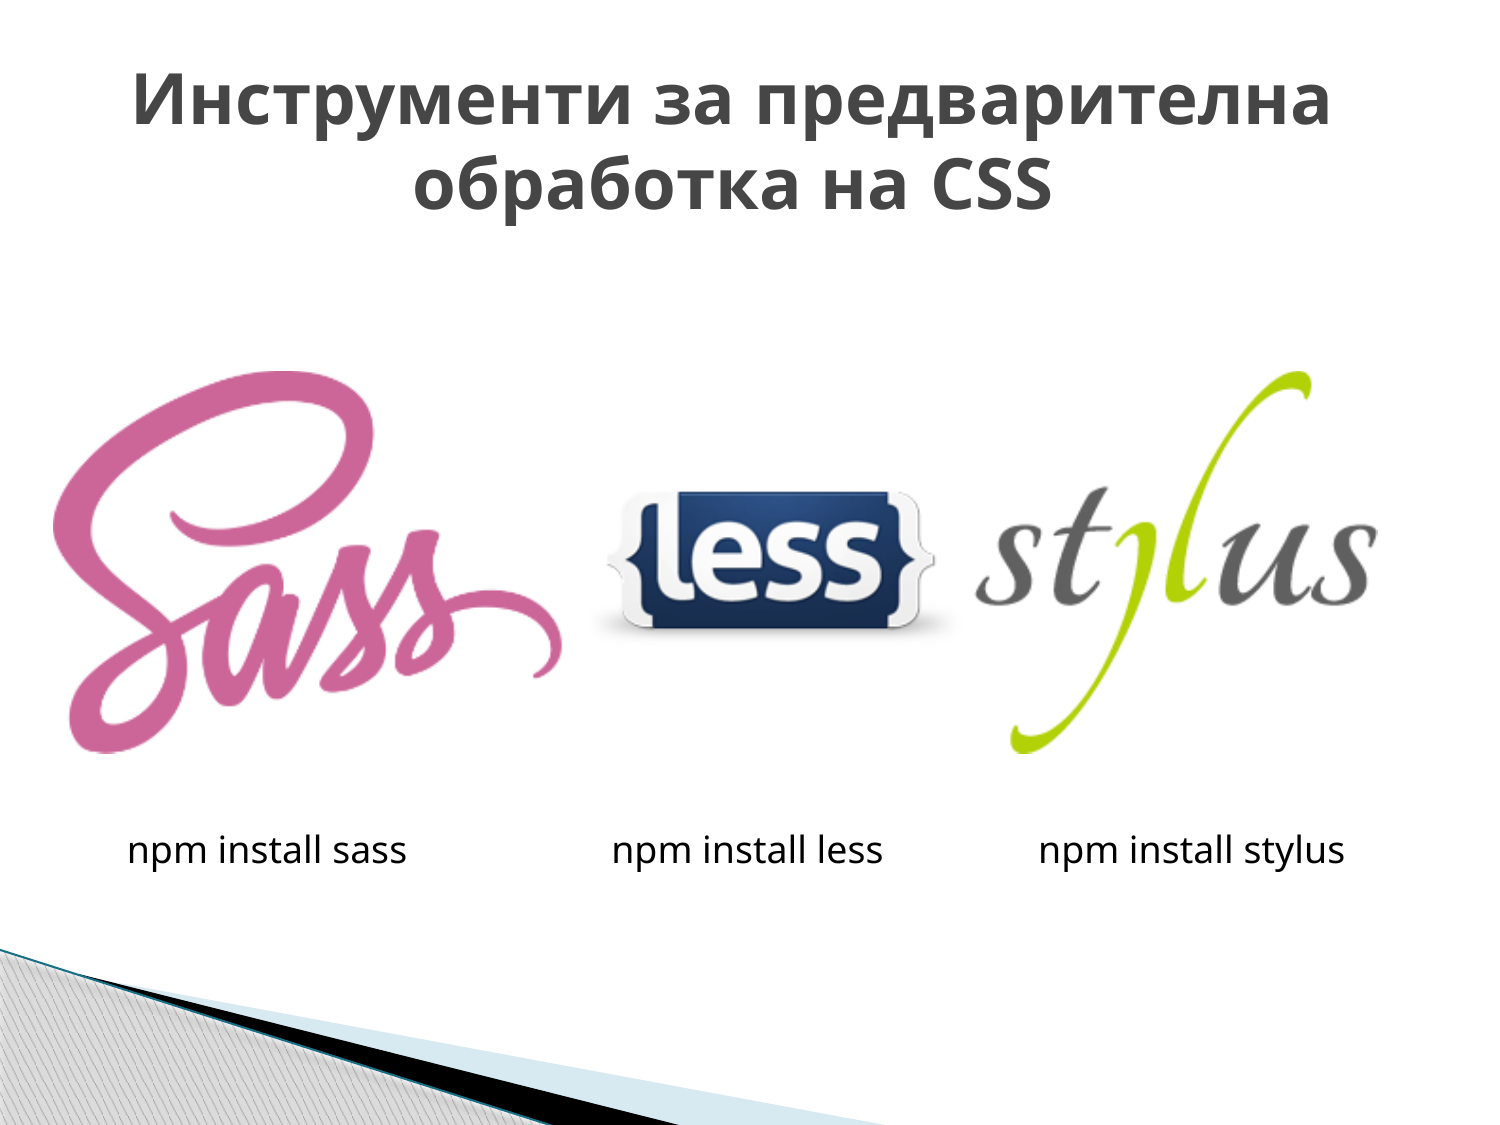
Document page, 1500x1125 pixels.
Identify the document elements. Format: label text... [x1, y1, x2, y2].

title Инструменти за предварителна обработка на CSS [41, 45, 1425, 233]
picture [52, 371, 1378, 754]
text_box npm install sass [112, 819, 501, 924]
text_box npm install less [596, 819, 928, 879]
text_box npm install stylus [1023, 819, 1449, 879]
